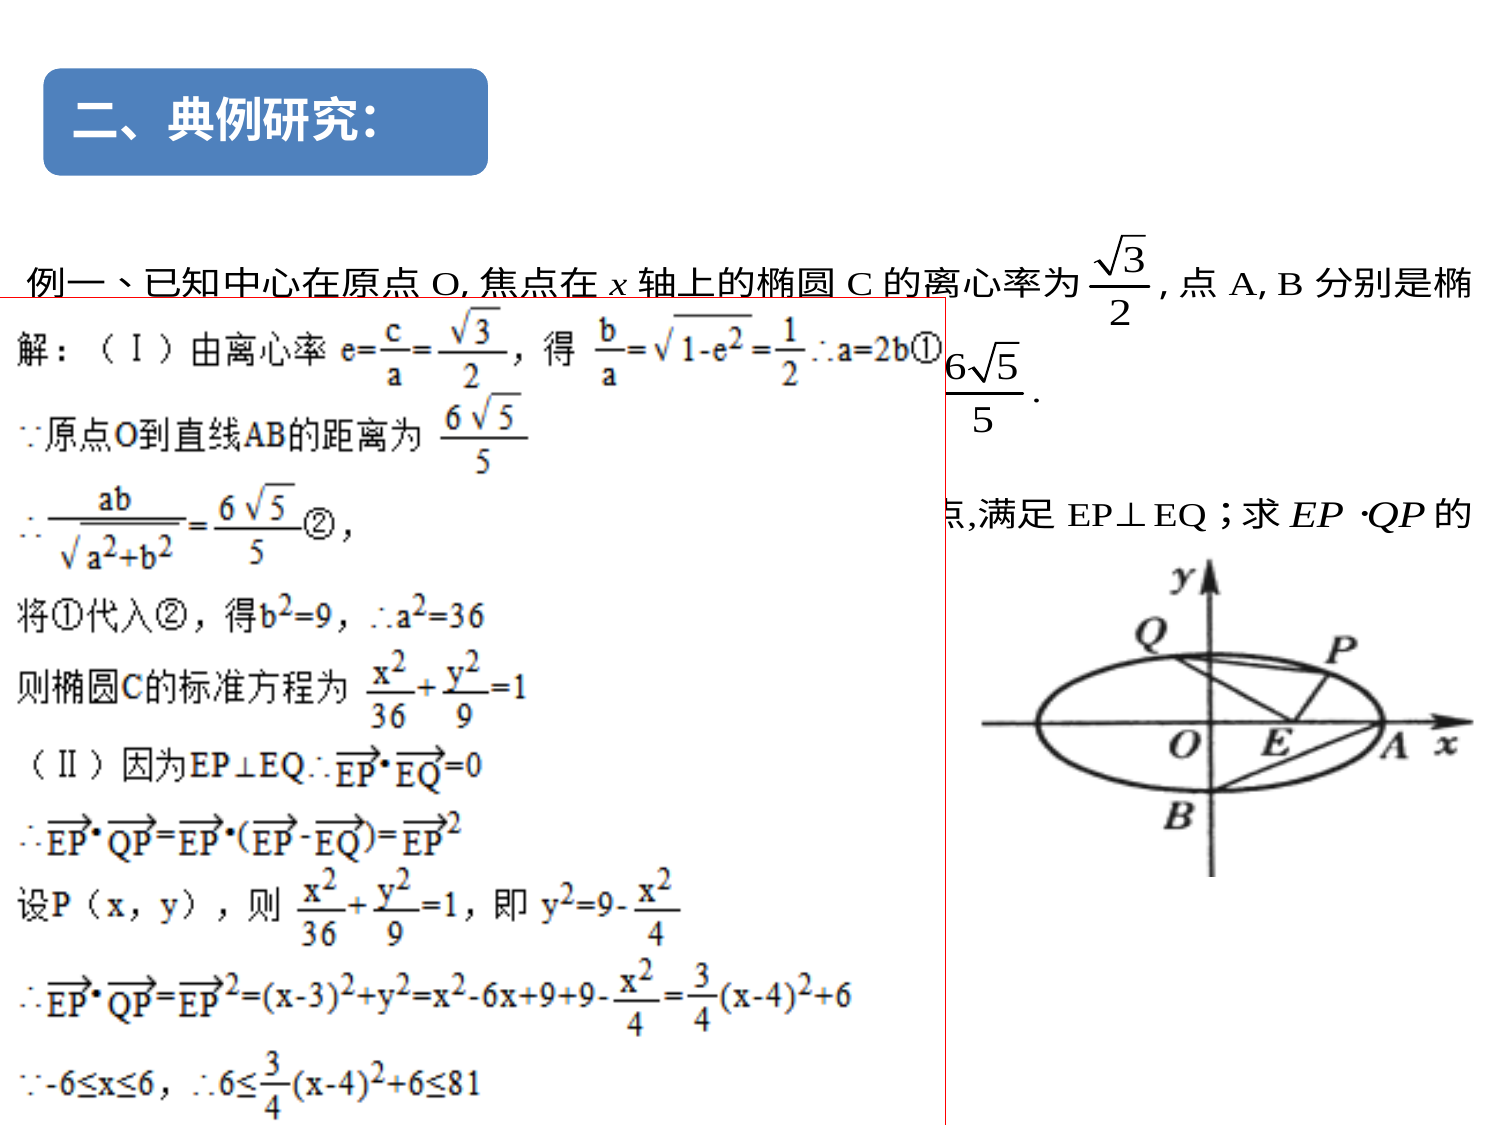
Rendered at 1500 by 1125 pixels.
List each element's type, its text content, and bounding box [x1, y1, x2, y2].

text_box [41, 66, 491, 178]
text_box 一、热身练习： [44, 48, 522, 149]
picture [0, 297, 946, 1125]
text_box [26, 225, 1474, 980]
